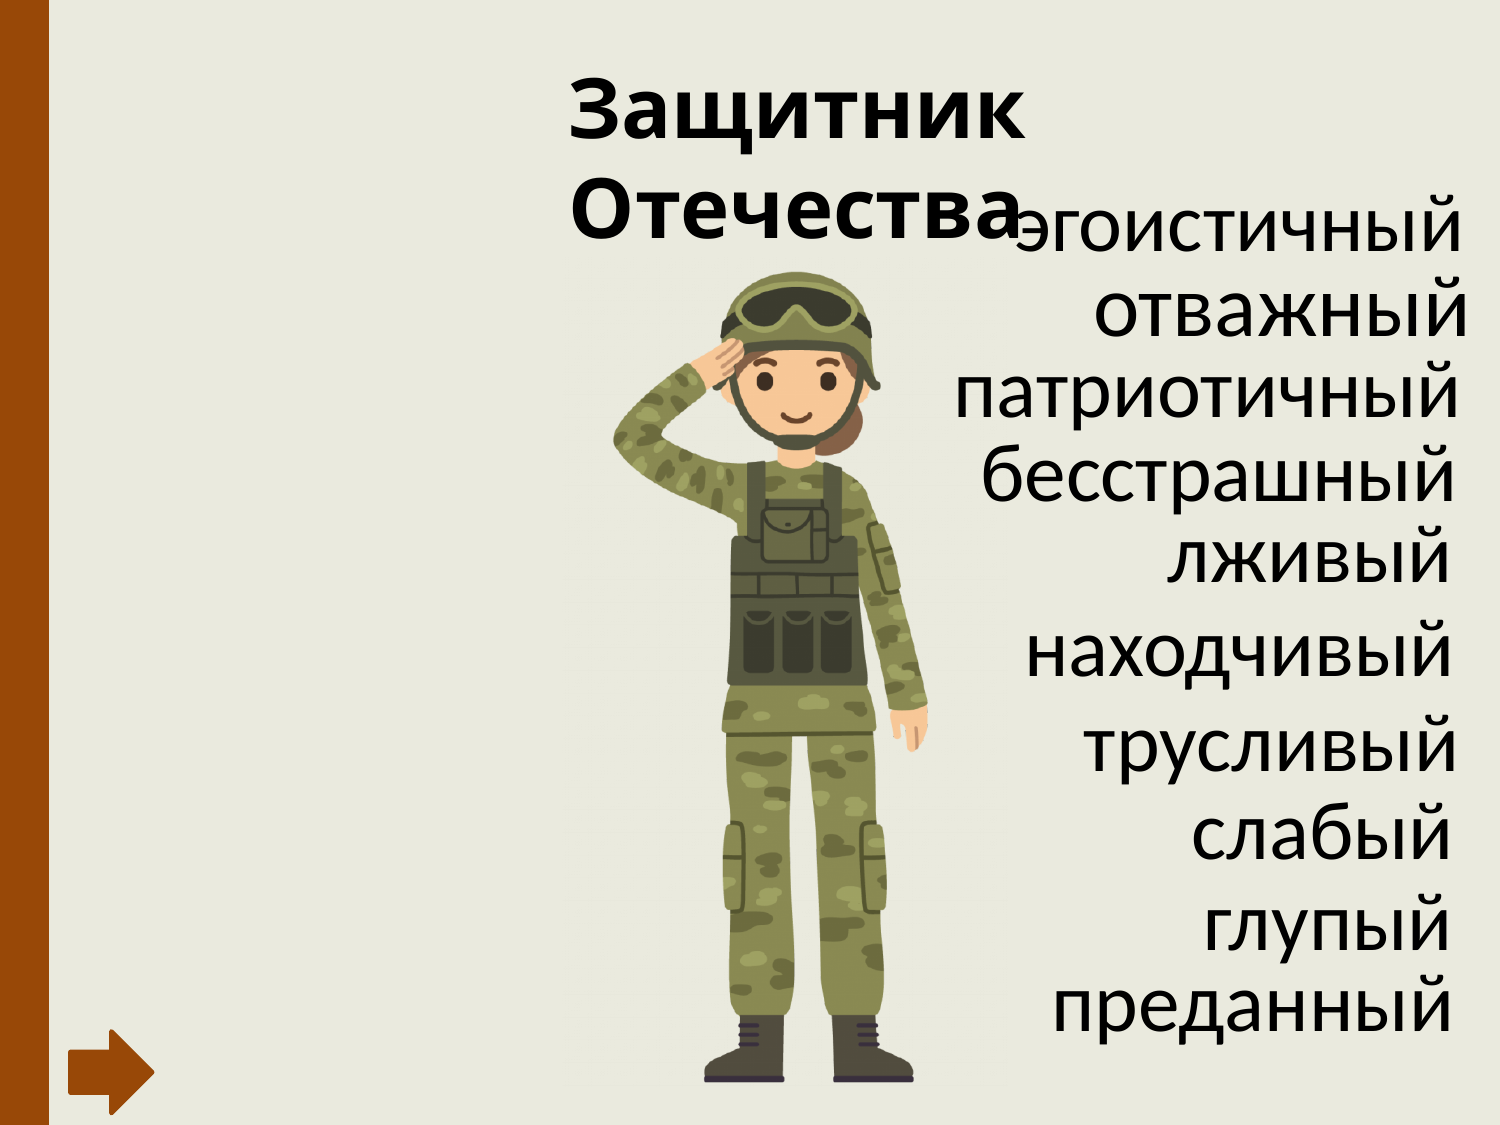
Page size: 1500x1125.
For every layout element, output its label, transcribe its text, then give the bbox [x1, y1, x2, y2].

text_box Защитник Отечества [339, 47, 1254, 263]
picture [562, 257, 1009, 1087]
text_box [68, 1029, 155, 1116]
text_box трусливый [1068, 680, 1480, 796]
text_box слабый [1176, 768, 1469, 884]
text_box глупый [1188, 859, 1468, 975]
text_box бесстрашный [1012, 410, 1495, 526]
text_box патриотичный [1012, 326, 1489, 410]
text_box лживый [1153, 491, 1469, 607]
text_box [0, 0, 49, 1125]
text_box эгоистичный [999, 160, 1480, 276]
text_box находчивый [1012, 585, 1480, 701]
text_box преданный [1036, 940, 1471, 1056]
title отважный [1057, 240, 1500, 362]
